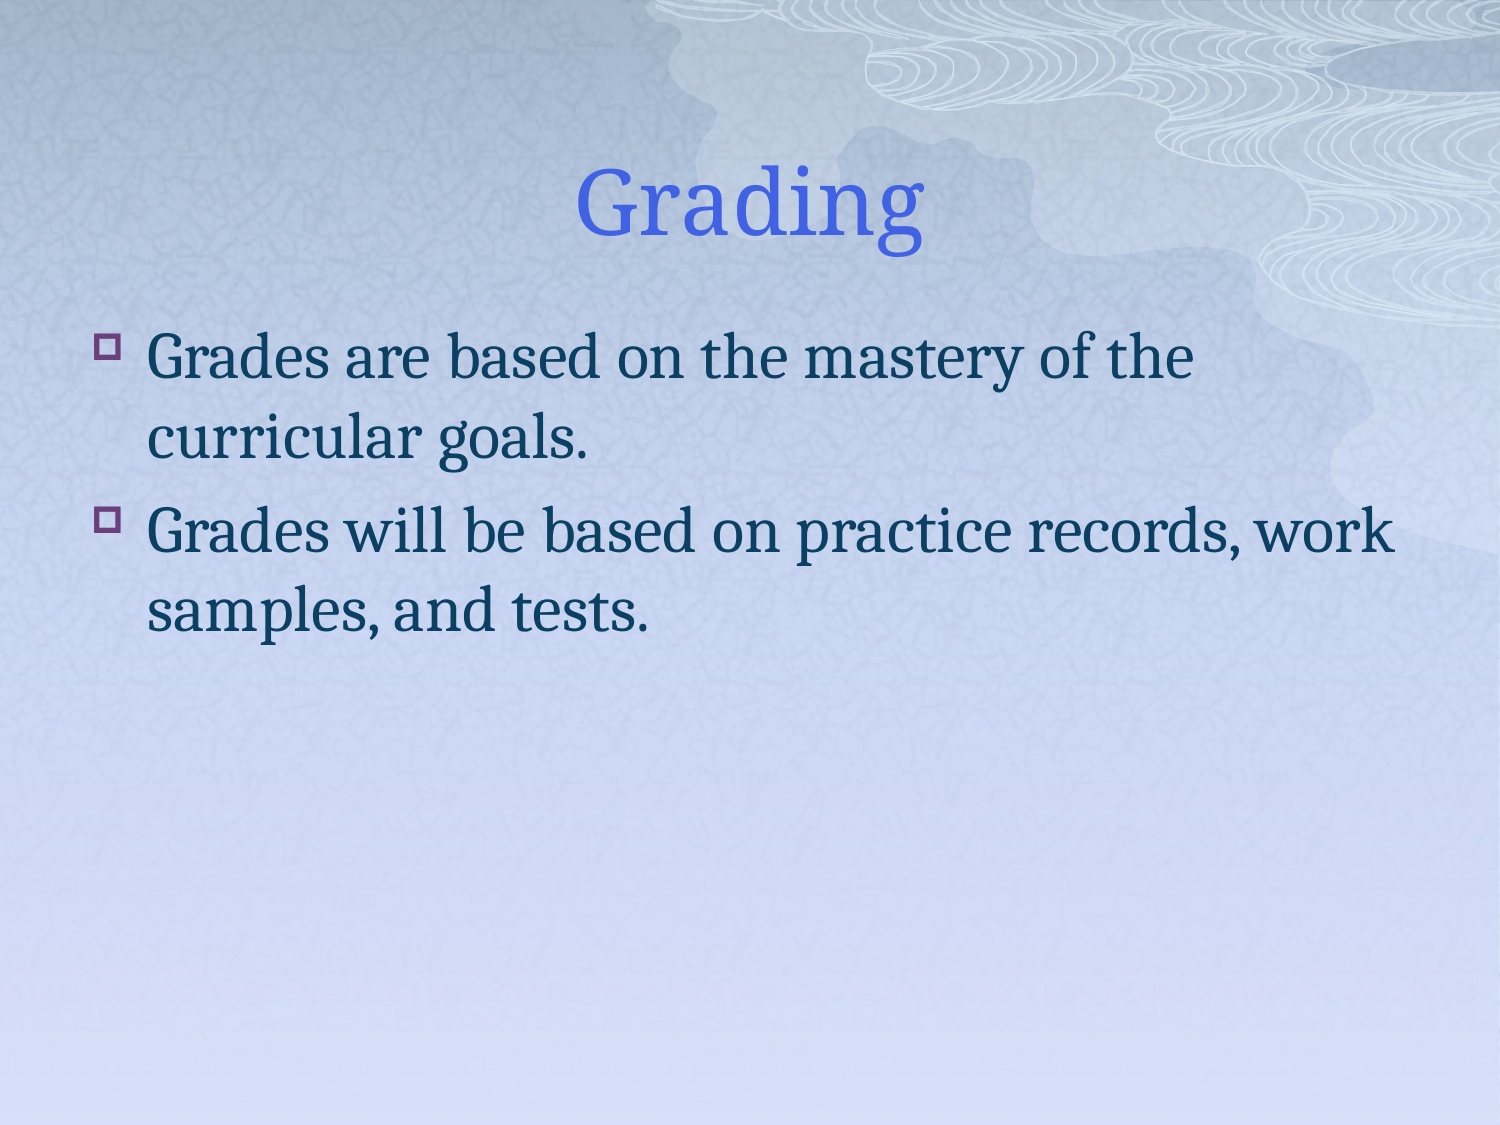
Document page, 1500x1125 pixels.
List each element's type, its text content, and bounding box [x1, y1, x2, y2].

title Grading [75, 105, 1425, 293]
list Grades are based on the mastery of the curricular goals. Grades will be based on practice records, work samples, and tests. [76, 304, 1430, 1032]
